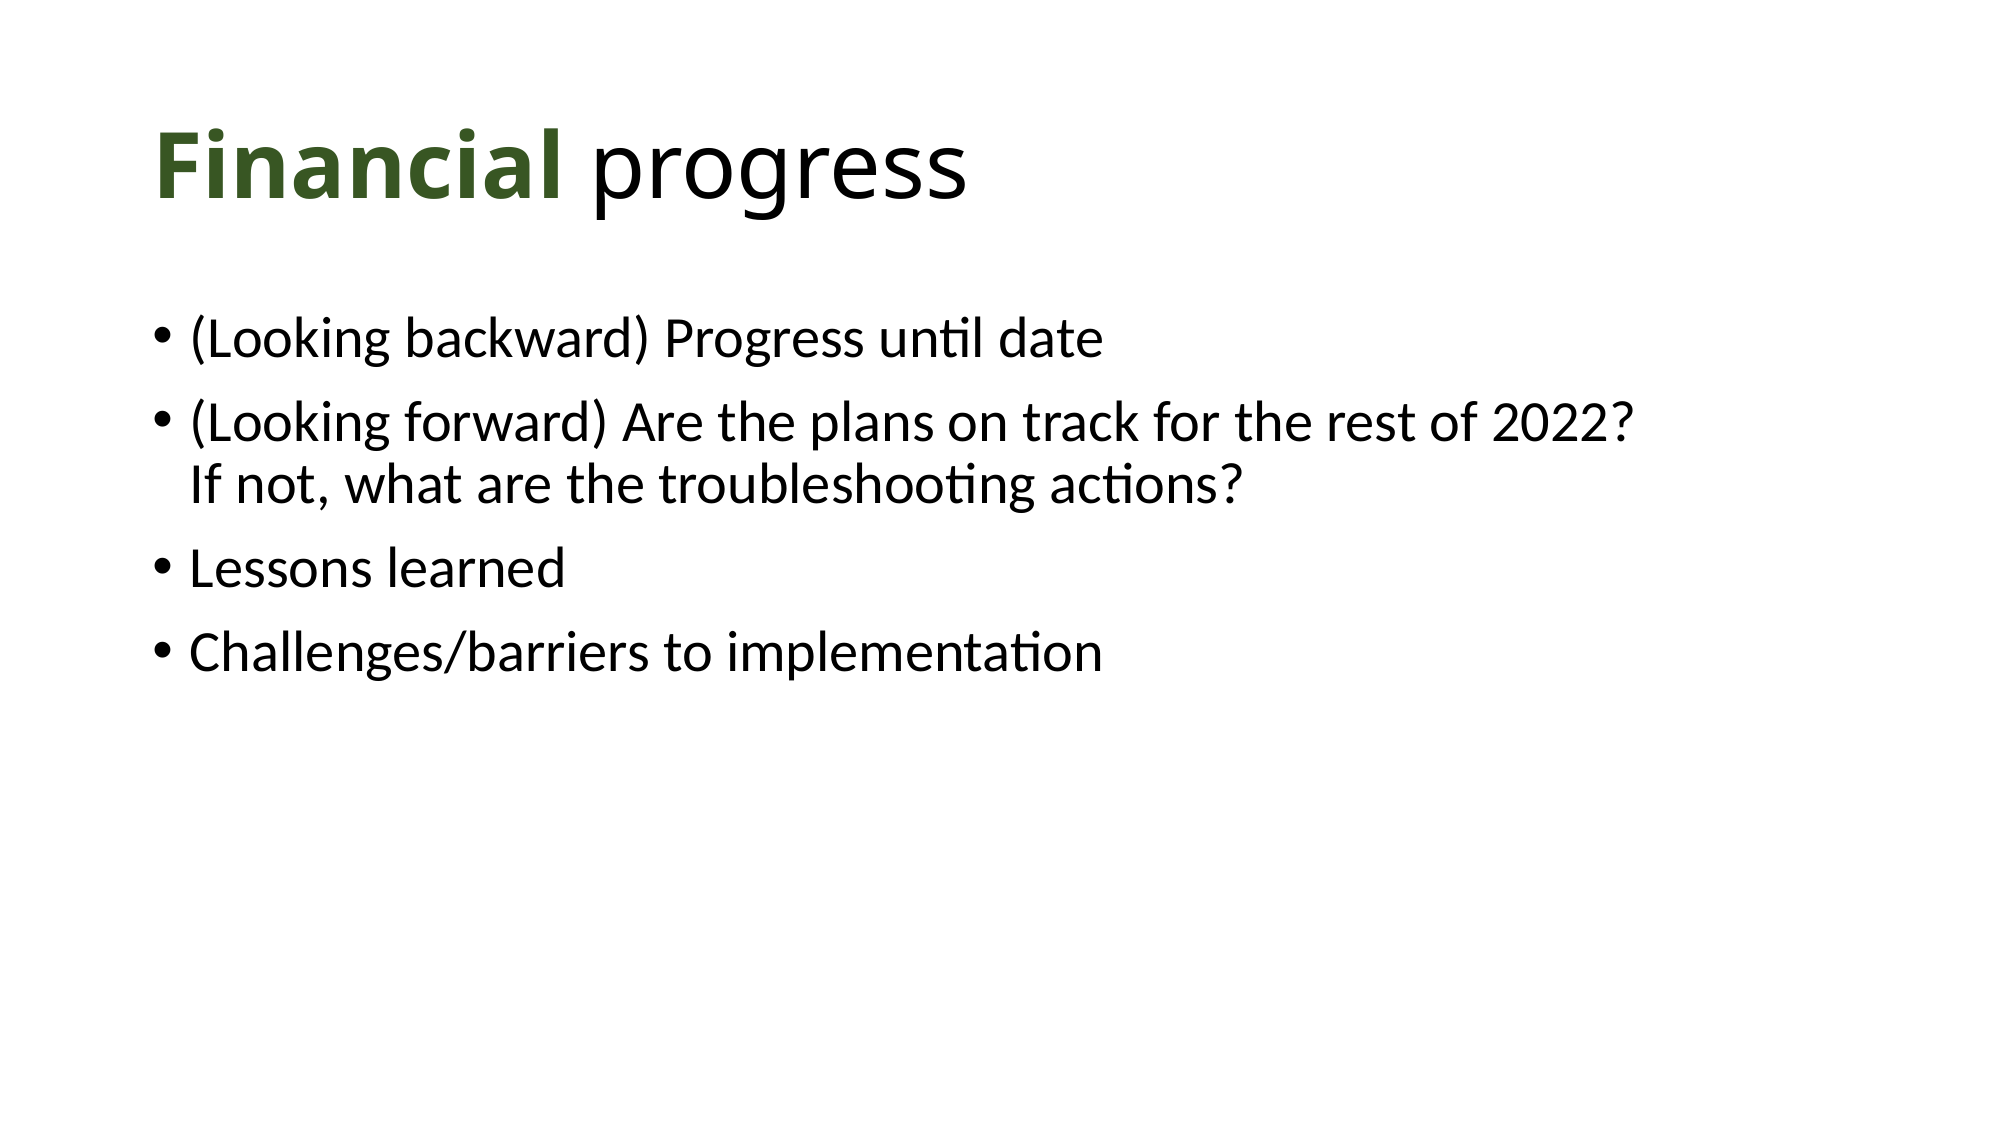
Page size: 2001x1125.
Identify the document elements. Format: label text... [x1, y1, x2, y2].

list (Looking backward) Progress until date (Looking forward) Are the plans on track for the rest of 2022? If not, what are the troubleshooting actions? Lessons learned Challenges/barriers to implementation [137, 299, 1863, 1014]
title Financial progress [137, 59, 1863, 278]
